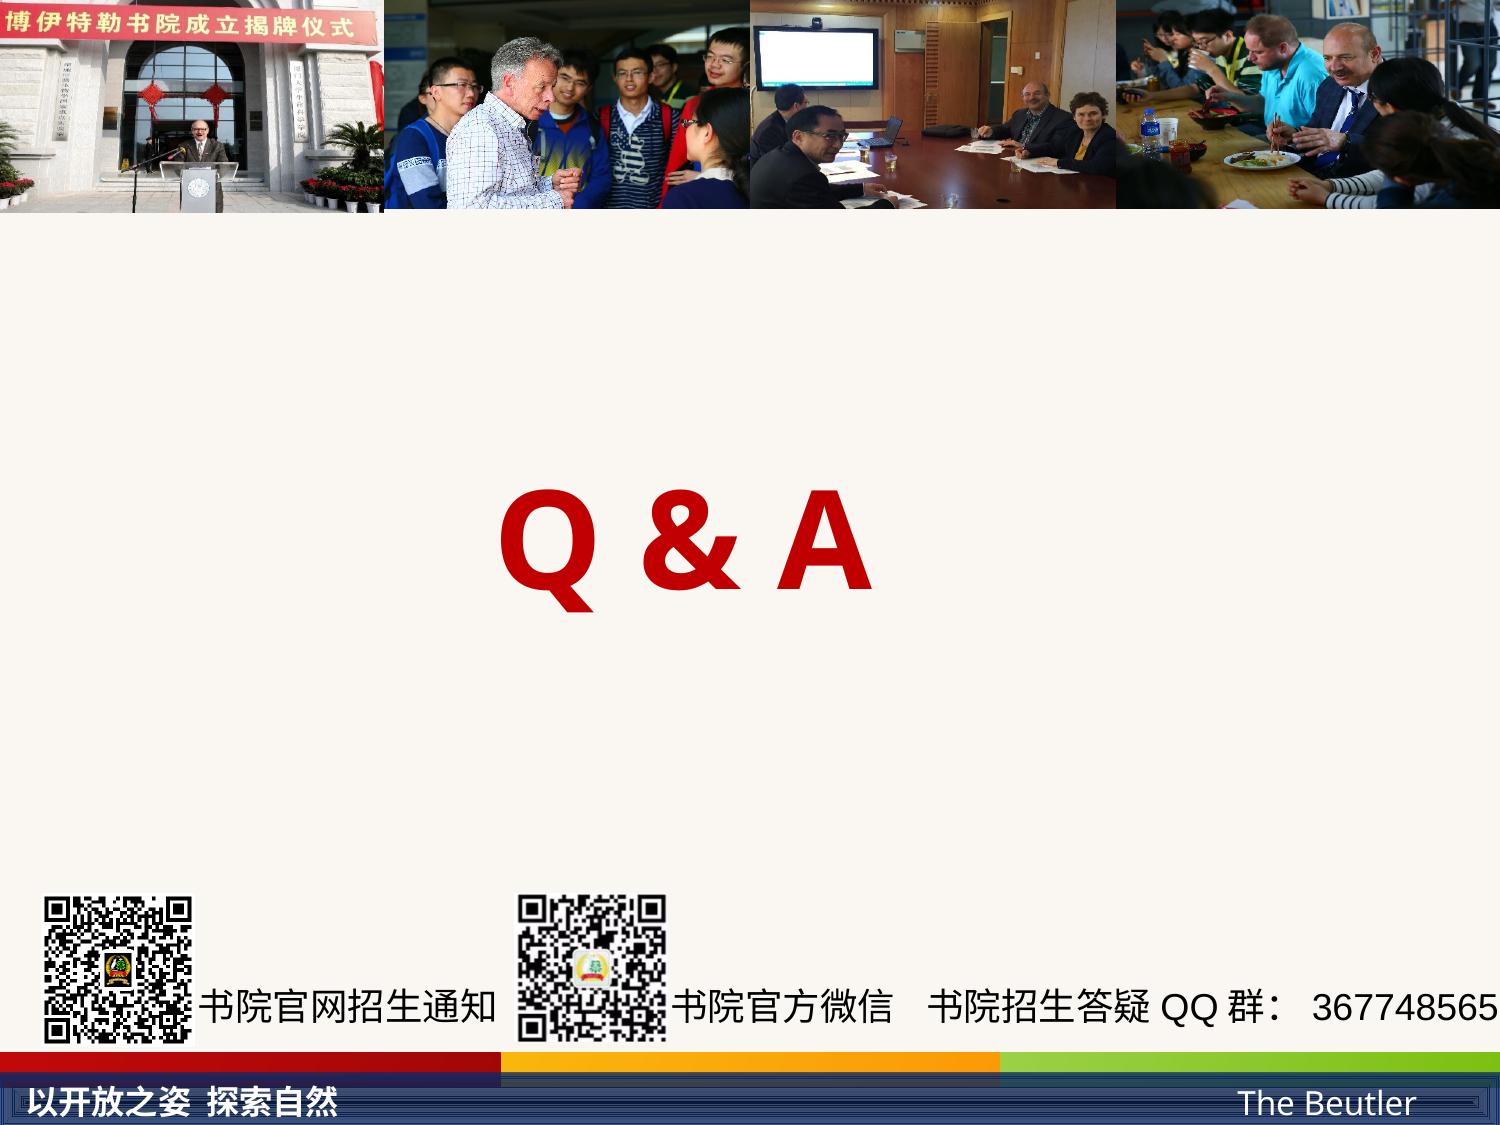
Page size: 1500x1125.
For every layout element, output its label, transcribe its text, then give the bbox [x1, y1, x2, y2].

text_box 书院招生答疑QQ群：367748565 [911, 975, 1500, 1036]
picture [513, 892, 668, 1042]
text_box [0, 0, 1500, 213]
picture [40, 892, 195, 1047]
text_box 书院官方微信 [672, 975, 911, 1036]
text_box 书院官网招生通知 [201, 975, 508, 1036]
text_box Q & A [478, 444, 1231, 625]
